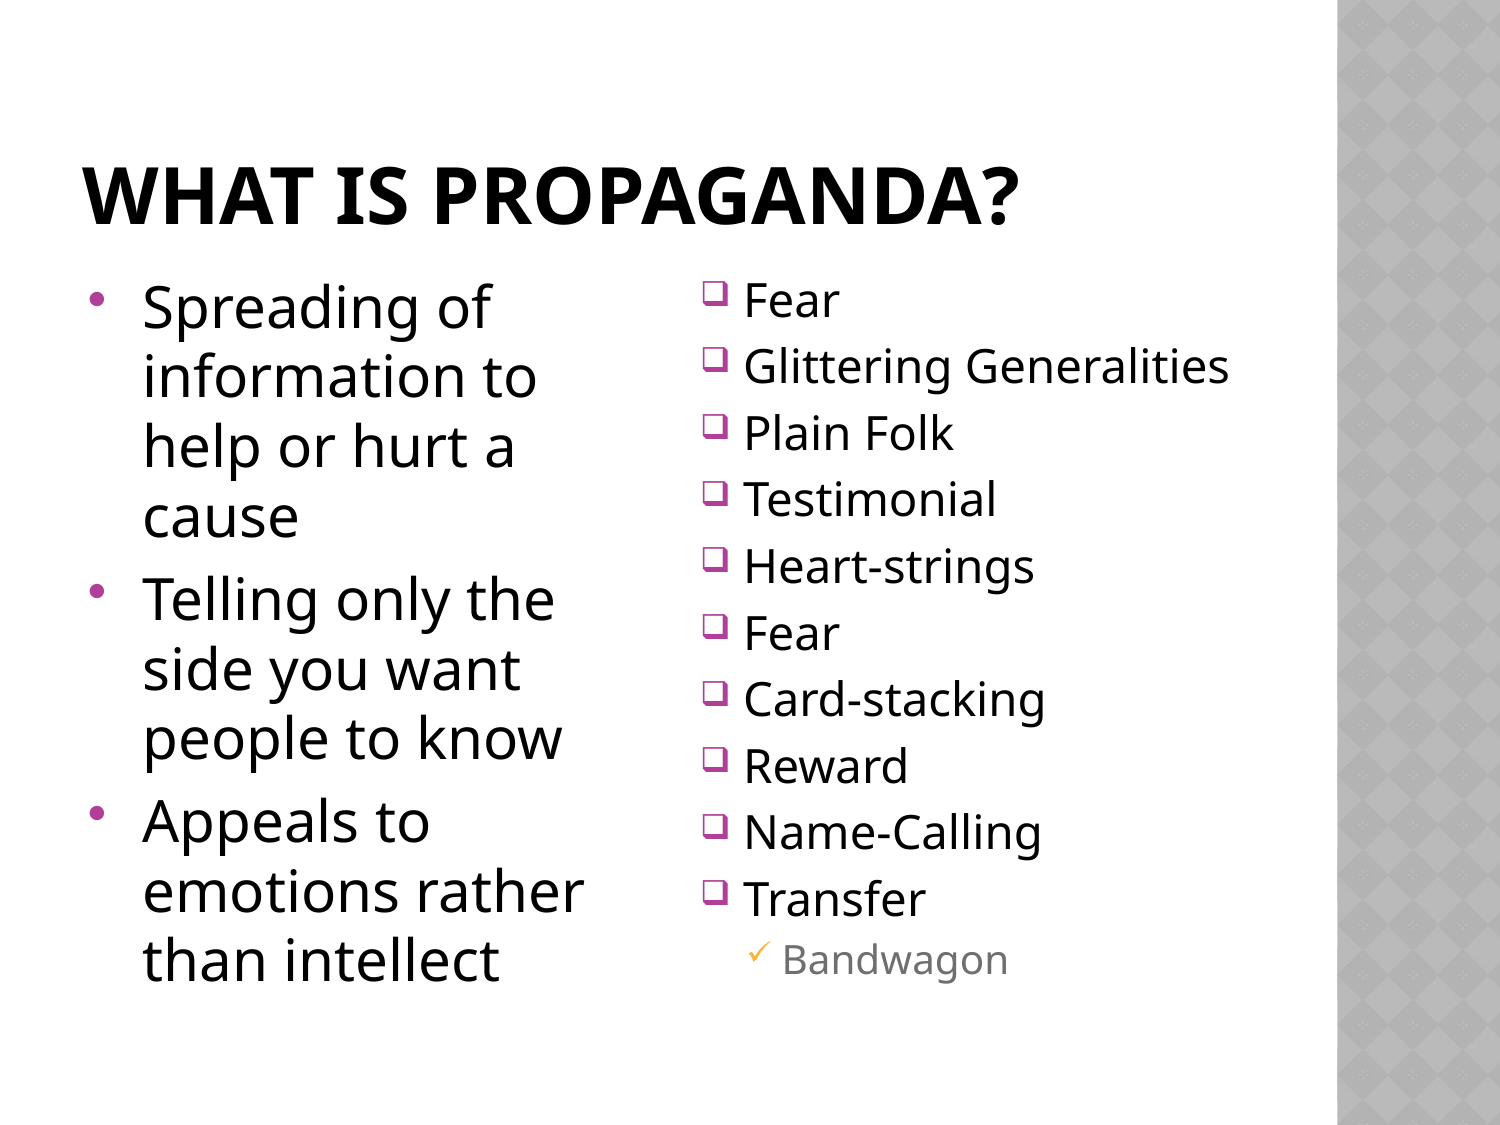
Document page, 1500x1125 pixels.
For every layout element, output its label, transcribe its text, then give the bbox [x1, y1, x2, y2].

title What is Propaganda? [75, 52, 1263, 240]
list Fear Glittering Generalities Plain Folk Testimonial Heart-strings Fear Card-stacking Reward Name-Calling Transfer Bandwagon [685, 262, 1263, 1005]
list Spreading of information to help or hurt a cause Telling only the side you want people to know Appeals to emotions rather than intellect [75, 262, 653, 1005]
